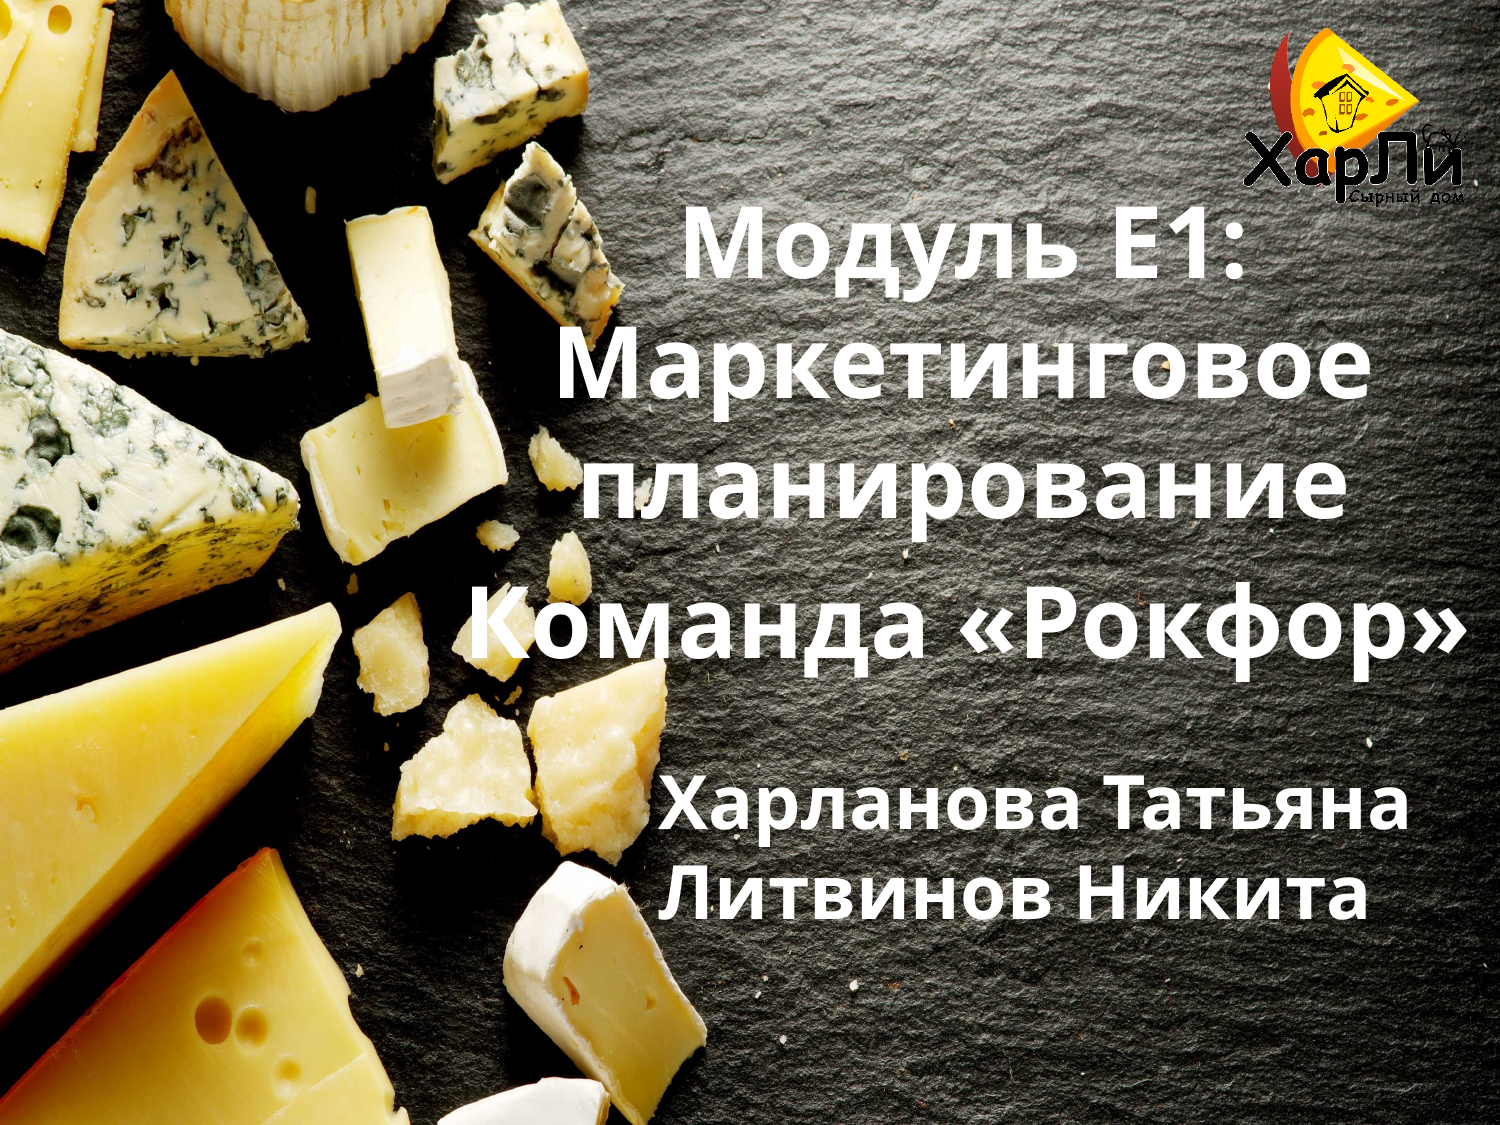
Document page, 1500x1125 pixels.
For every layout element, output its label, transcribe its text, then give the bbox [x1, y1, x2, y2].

text_box Харланова Татьяна Литвинов Никита [643, 747, 1459, 943]
text_box Модуль Е1: Маркетинговое планирование [403, 171, 1500, 591]
text_box Команда «Рокфор» [407, 550, 1500, 686]
picture [0, 0, 1500, 1125]
